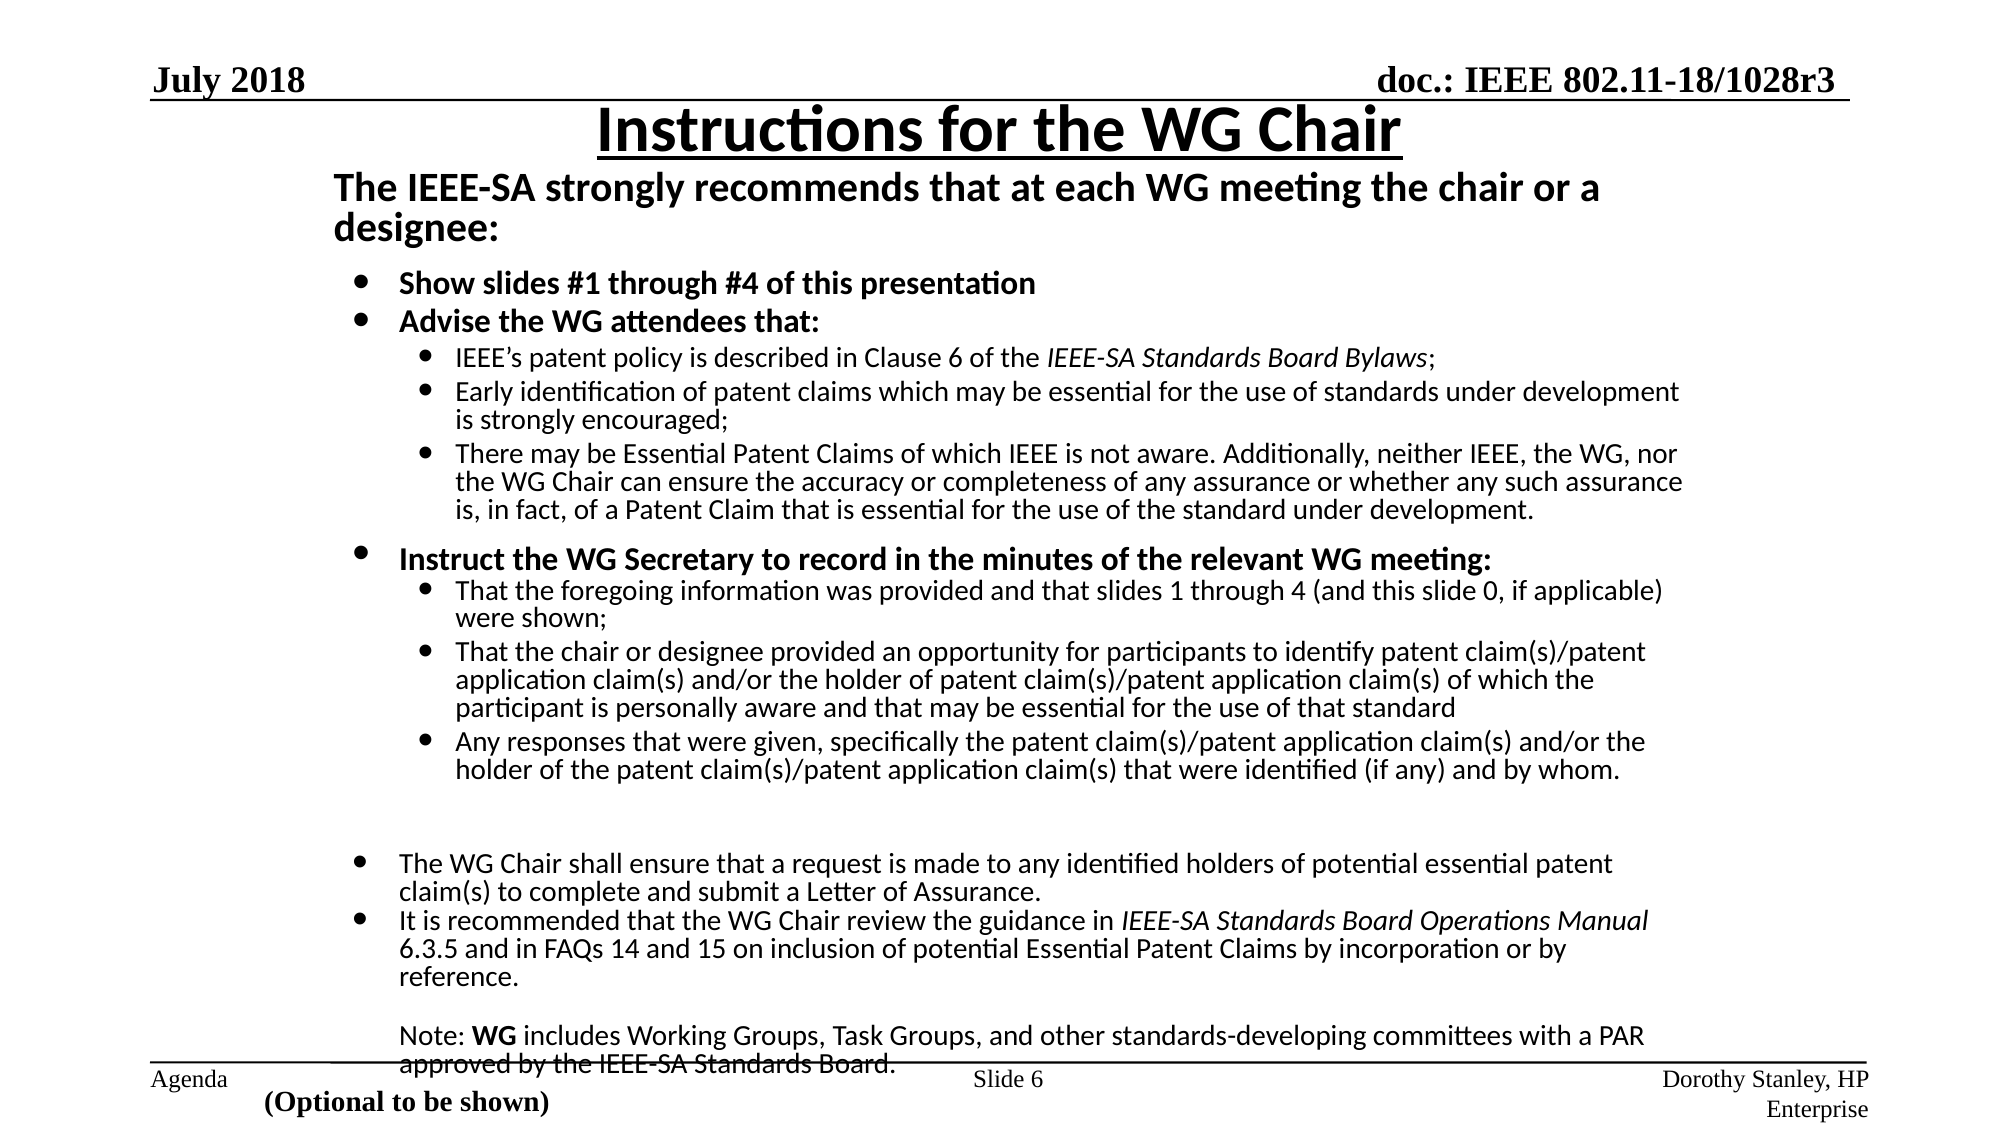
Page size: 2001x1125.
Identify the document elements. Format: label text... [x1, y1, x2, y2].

text_box [312, 137, 1700, 1050]
slide_number Slide 6 [964, 1062, 1053, 1093]
list The IEEE-SA strongly recommends that at each WG meeting the chair or a designee: Show slides #1 through #4 of this presentation Advise the WG attendees that: IEEE’s patent policy is described in Clause 6 of the IEEE-SA Standards Board Bylaws; Early identification of patent claims which may be essential for the use of standards under development is strongly encouraged; There may be Essential Patent Claims of which IEEE is not aware. Additionally, neither IEEE, the WG, nor the WG Chair can ensure the accuracy or completeness of any assurance or whether any such assurance is, in fact, of a Patent Claim that is essential for the use of the standard under development. Instruct the WG Secretary to record in the minutes of the relevant WG meeting: That the foregoing information was provided and that slides 1 through 4 (and this slide 0, if applicable) were shown; That the chair or designee provided an opportunity for participants to identify patent claim(s)/patent application claim(s) and/or the holder of patent claim(s)/patent application claim(s) of which the participant is personally aware and that may be essential for the use of that standard Any responses that were given, specifically the patent claim(s)/patent application claim(s) and/or the holder of the patent claim(s)/patent application claim(s) that were identified (if any) and by whom. The WG Chair shall ensure that a request is made to any identified holders of potential essential patent claim(s) to complete and submit a Letter of Assurance. It is recommended that the WG Chair review the guidance in IEEE-SA Standards Board Operations Manual 6.3.5 and in FAQs 14 and 15 on inclusion of potential Essential Patent Claims by incorporation or by reference. Note: WG includes Working Groups, Task Groups, and other standards-developing committees with a PAR approved by the IEEE-SA Standards Board. [262, 162, 1700, 1075]
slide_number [152, 54, 567, 100]
footer Dorothy Stanley, HP Enterprise [1609, 1062, 1869, 1093]
text_box (Optional to be shown) [249, 1074, 565, 1125]
text_box [362, 0, 1638, 137]
